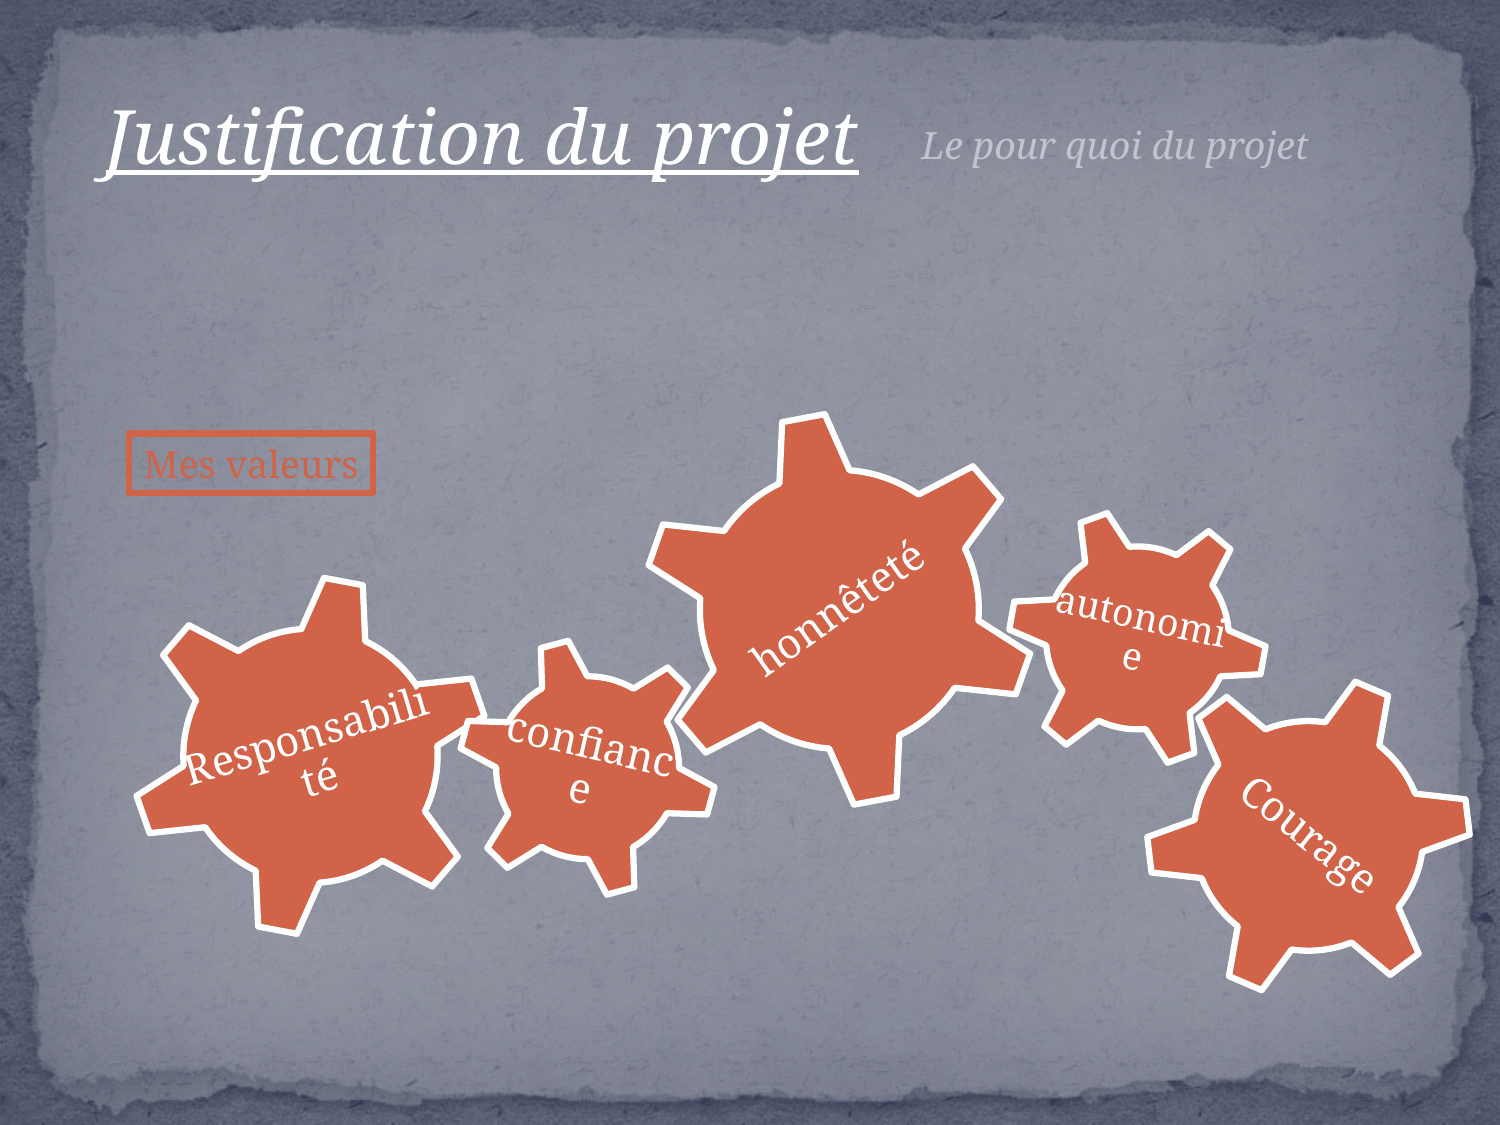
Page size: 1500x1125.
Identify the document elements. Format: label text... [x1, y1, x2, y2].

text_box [129, 411, 1474, 1002]
text_box Le pour quoi du projet [906, 115, 1324, 175]
text_box Justification du projet [91, 81, 874, 187]
